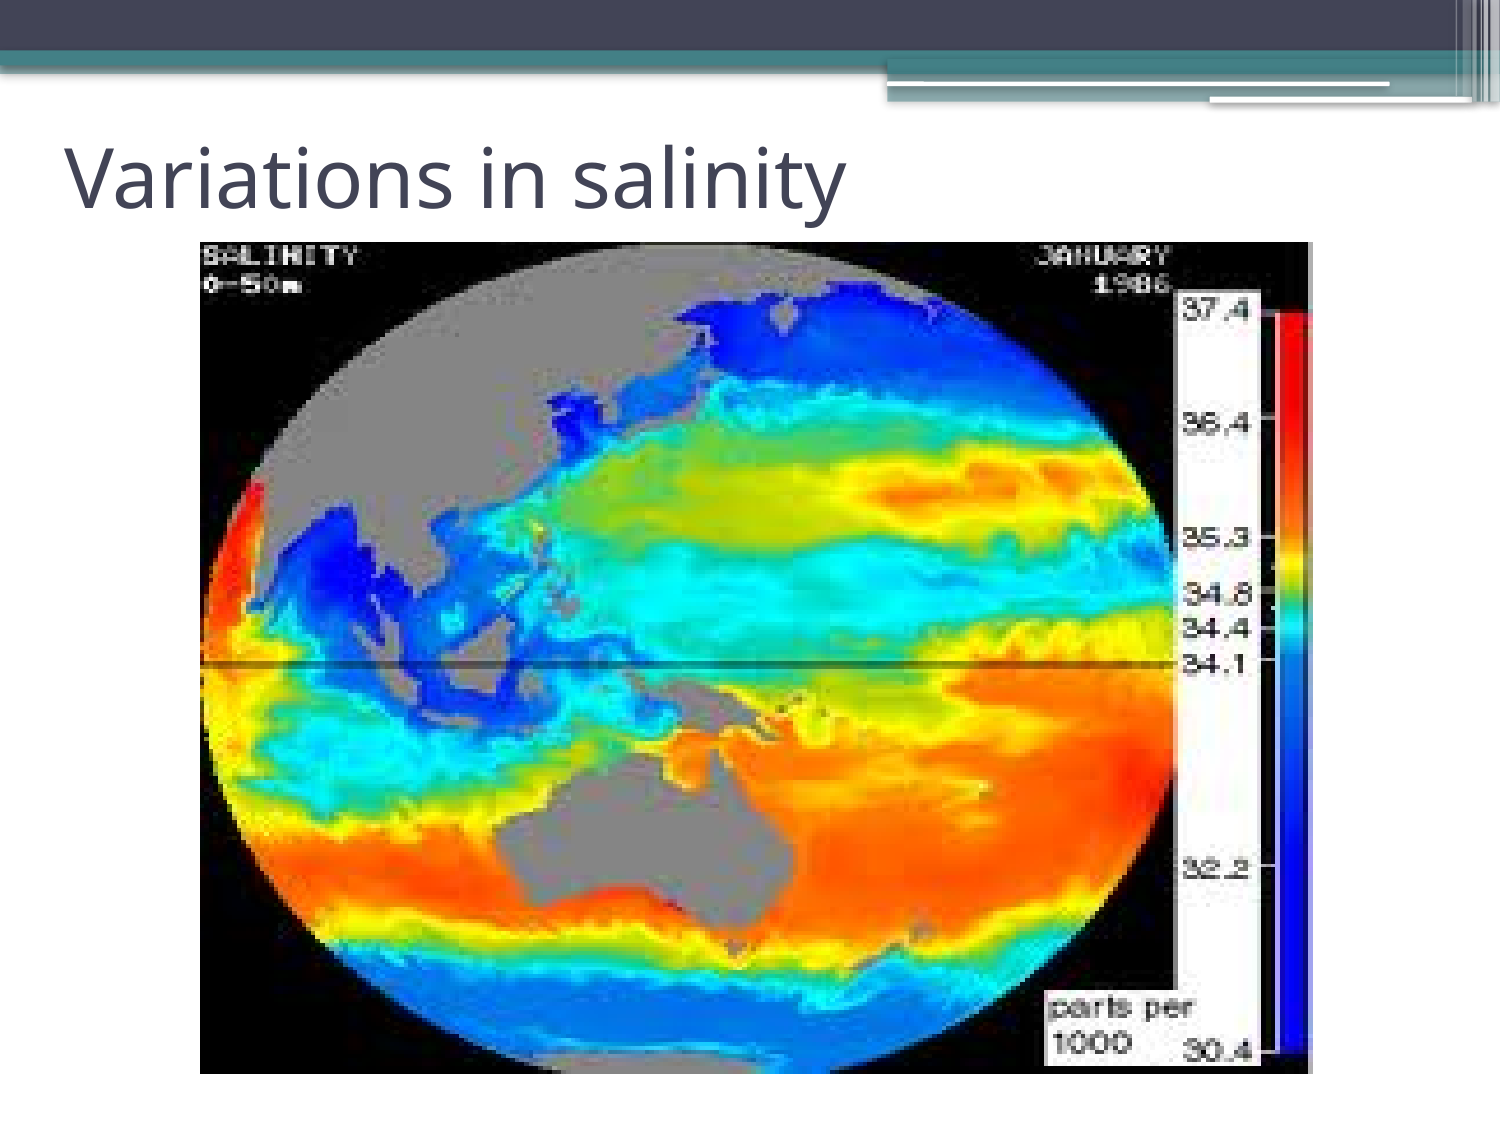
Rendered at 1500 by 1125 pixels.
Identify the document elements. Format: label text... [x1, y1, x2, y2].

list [199, 242, 1313, 1074]
title Variations in salinity [50, 87, 1400, 263]
